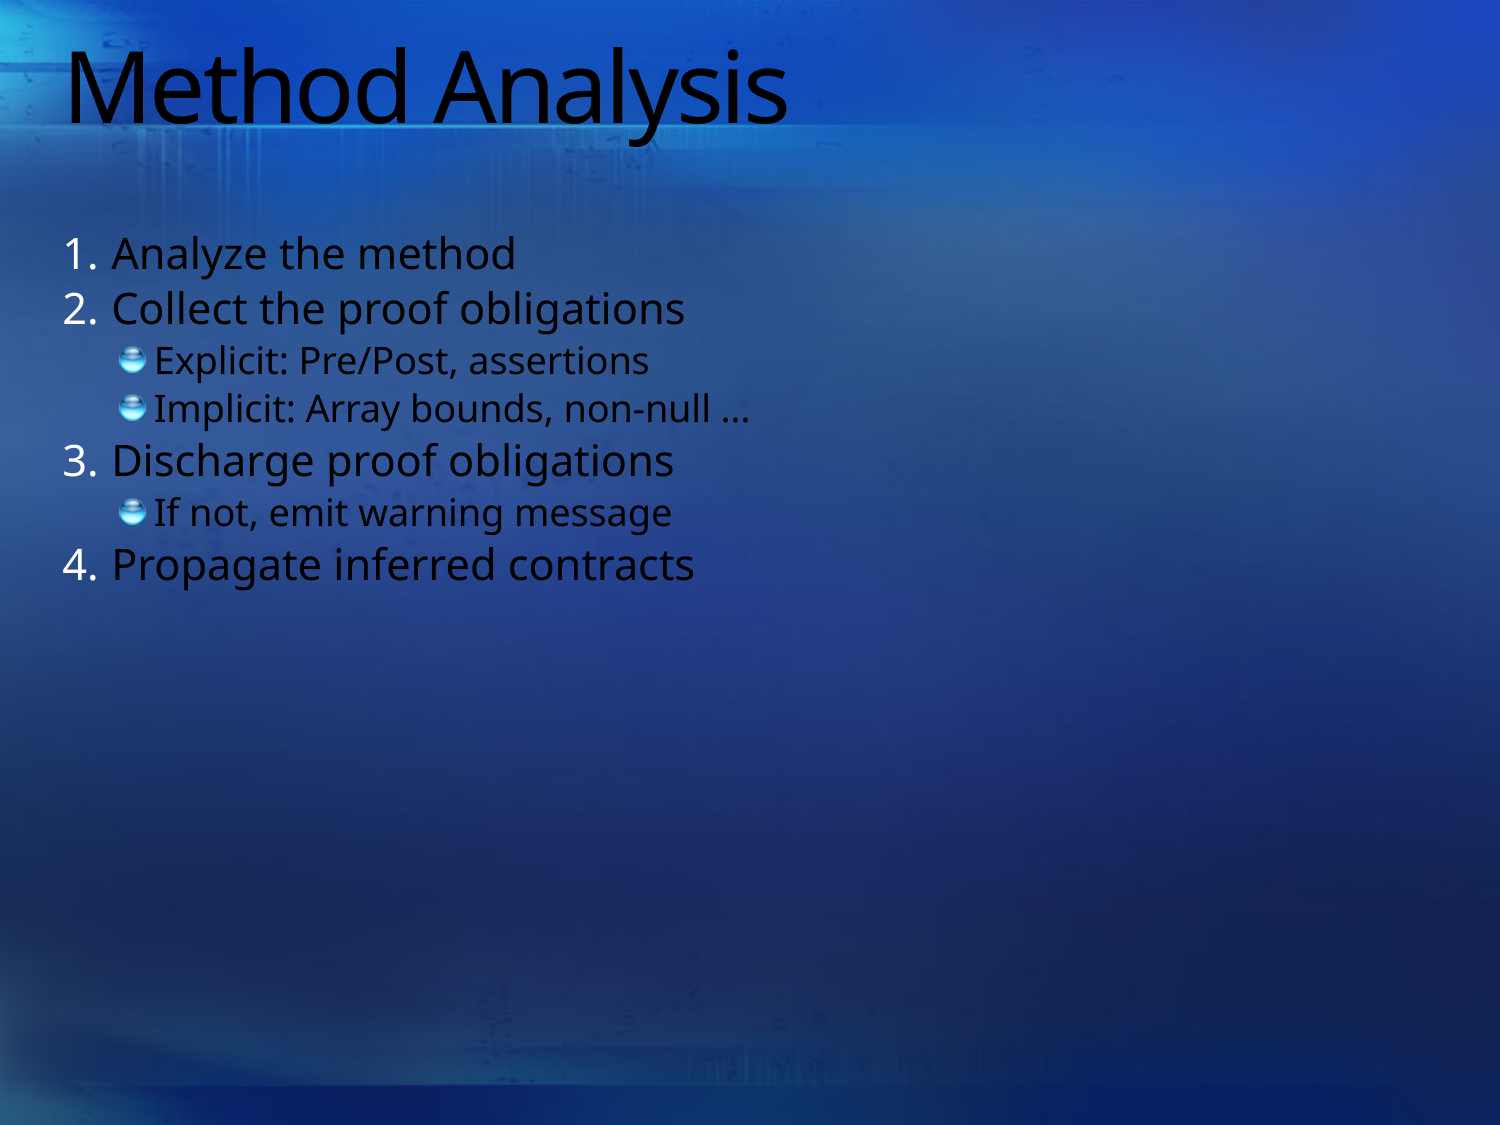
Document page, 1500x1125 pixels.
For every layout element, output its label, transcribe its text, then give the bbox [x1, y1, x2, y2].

title Method Analysis [62, 37, 1438, 147]
list Analyze the method Collect the proof obligations Explicit: Pre/Post, assertions Implicit: Array bounds, non-null … Discharge proof obligations If not, emit warning message Propagate inferred contracts [62, 231, 1438, 595]
picture [0, 0, 1500, 1125]
